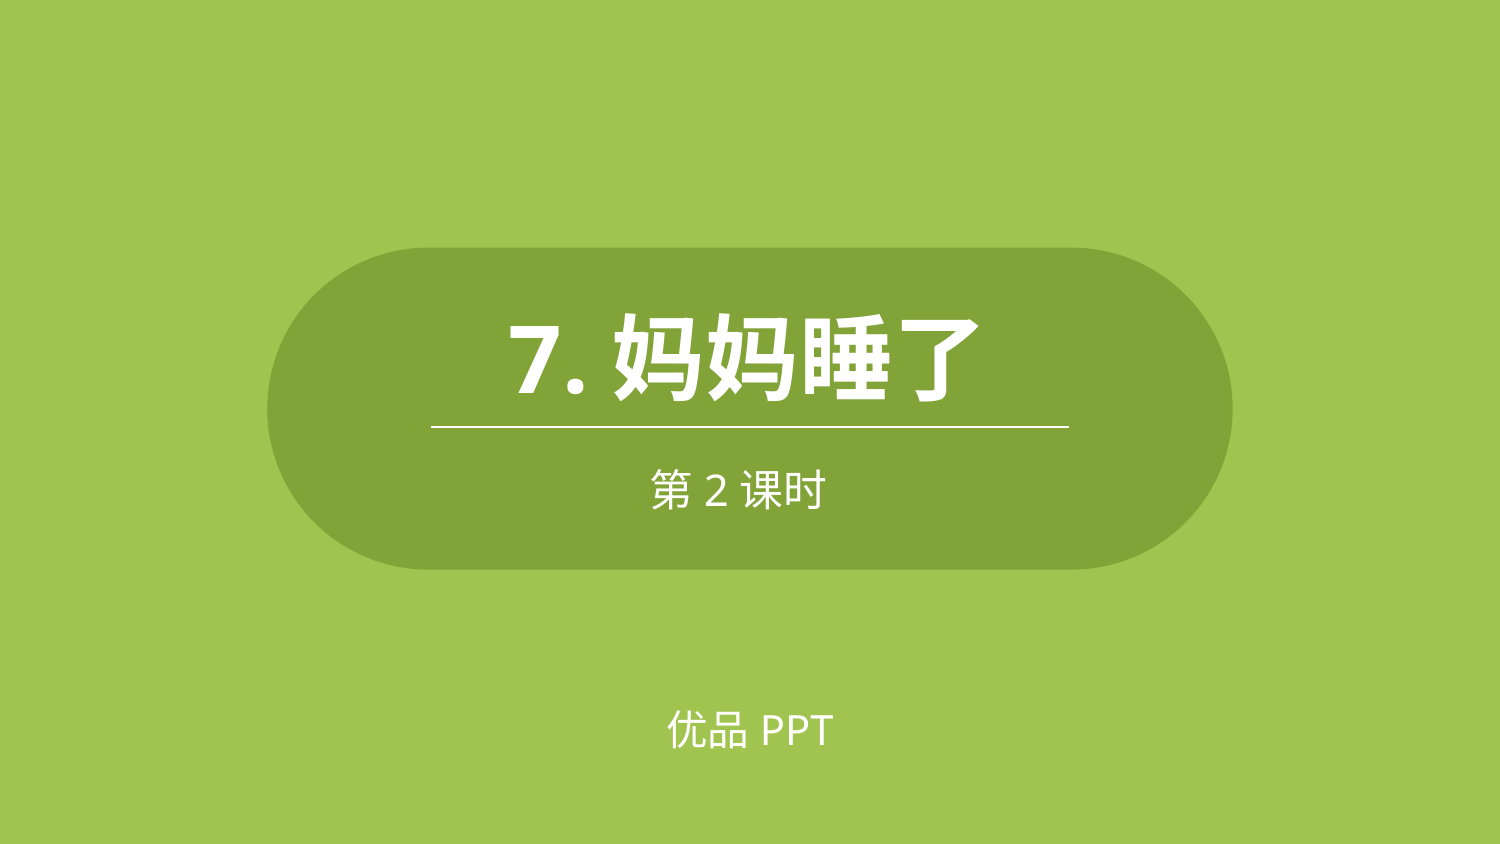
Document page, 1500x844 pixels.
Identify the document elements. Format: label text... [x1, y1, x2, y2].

title 7.妈妈睡了 [423, 310, 1073, 402]
text_box 优品PPT [0, 691, 1500, 761]
subtitle 第2课时 [588, 457, 889, 506]
